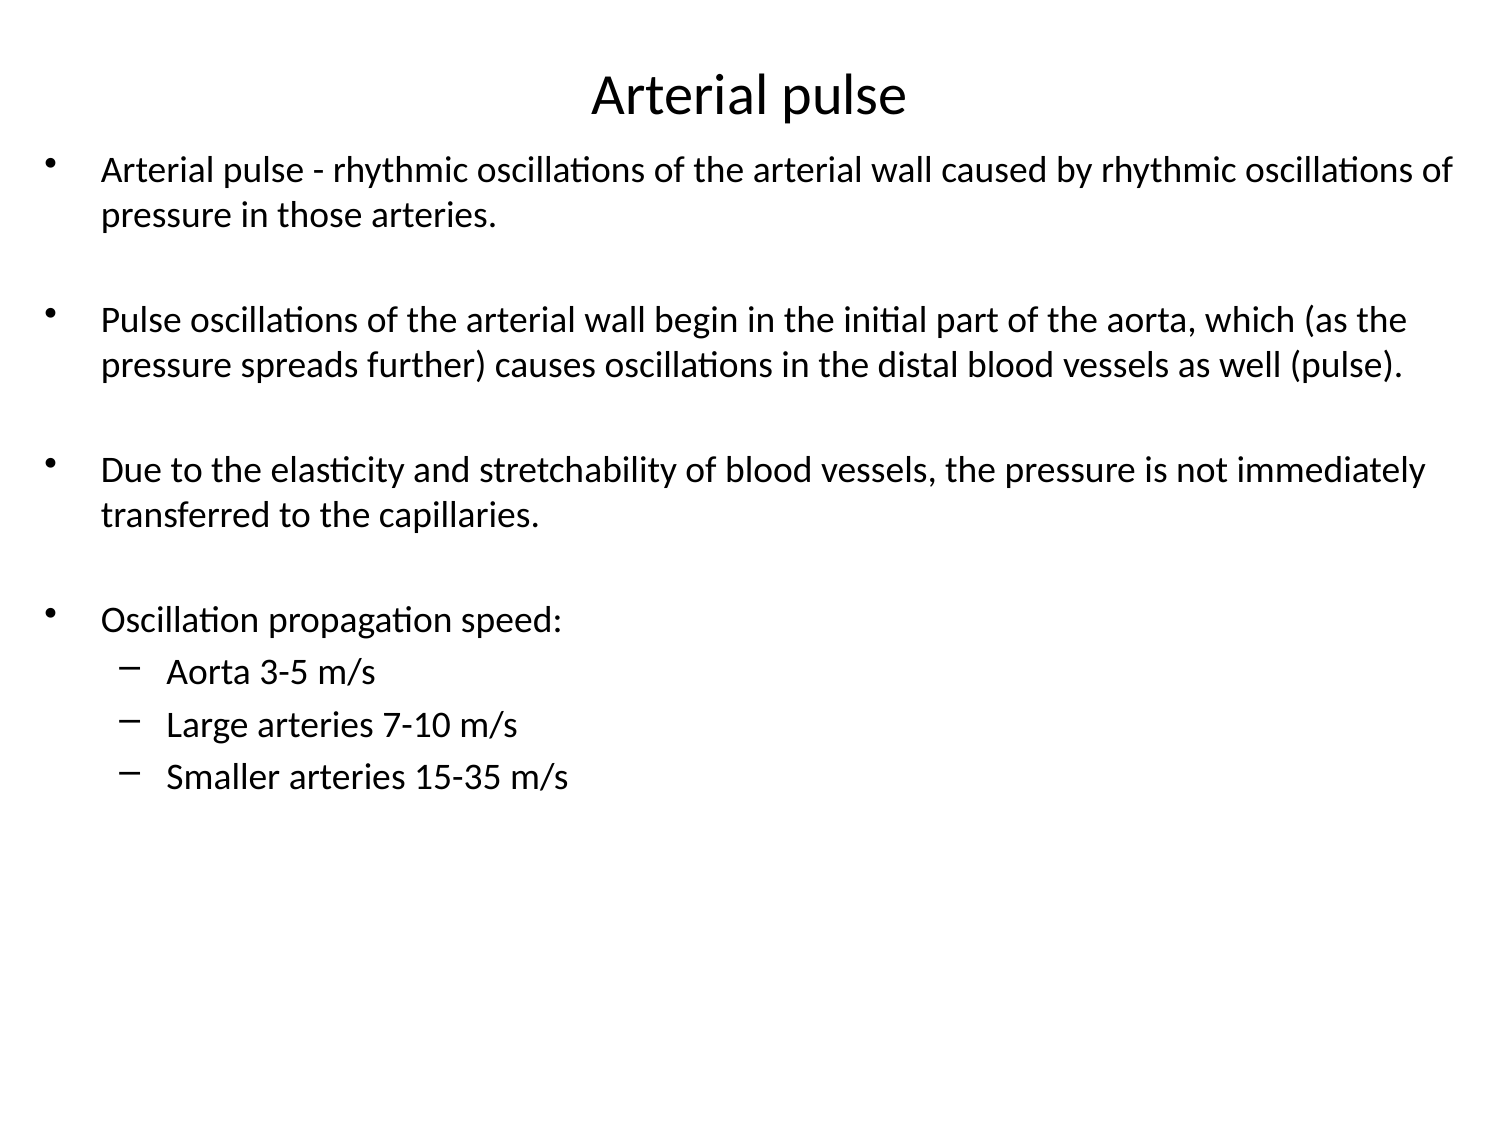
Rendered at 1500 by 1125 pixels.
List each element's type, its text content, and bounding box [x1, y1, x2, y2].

title Arterial pulse [74, 44, 1426, 136]
list Arterial pulse - rhythmic oscillations of the arterial wall caused by rhythmic oscillations of pressure in those arteries. Pulse oscillations of the arterial wall begin in the initial part of the aorta, which (as the pressure spreads further) causes oscillations in the distal blood vessels as well (pulse). Due to the elasticity and stretchability of blood vessels, the pressure is not immediately transferred to the capillaries. Oscillation propagation speed: Aorta 3-5 m/s Large arteries 7-10 m/s Smaller arteries 15-35 m/s [29, 136, 1471, 1118]
